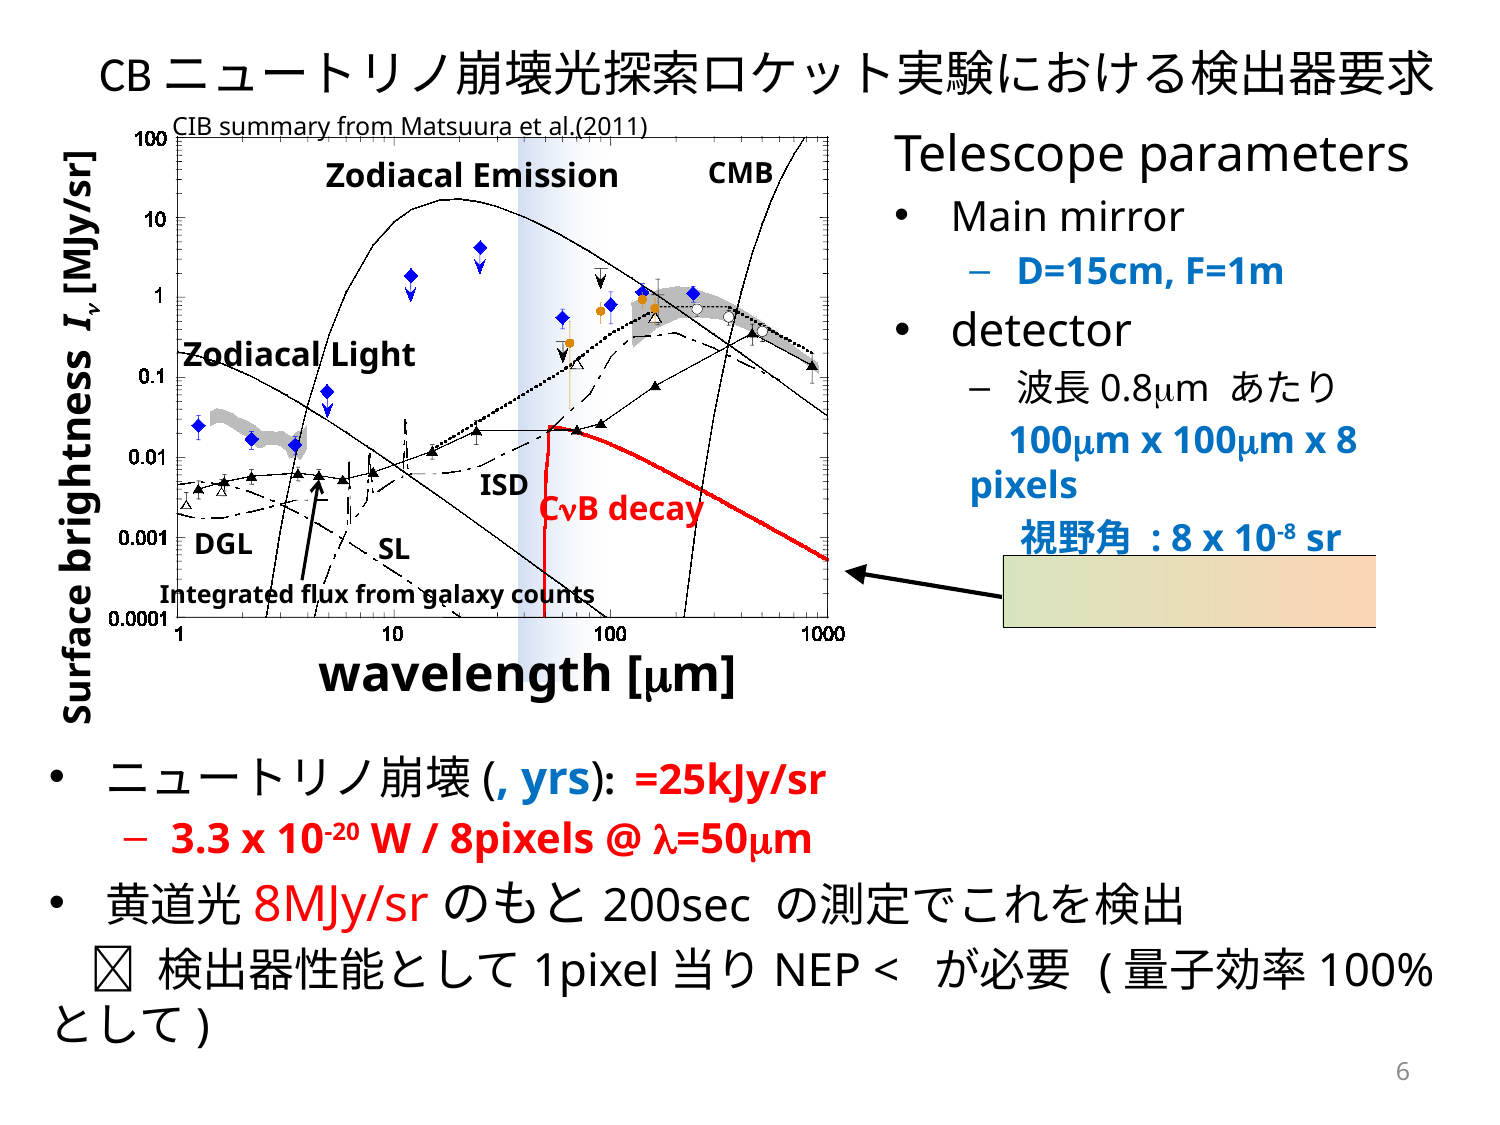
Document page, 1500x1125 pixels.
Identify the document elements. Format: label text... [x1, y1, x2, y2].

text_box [301, 479, 314, 581]
list Telescope parameters Main mirror D=15cm, F=1m detector 波長0.8m あたり 100m x 100m x 8 pixels 視野角 : 8 x 10-8 sr [879, 113, 1483, 598]
text_box CIB summary from Matsuura et al.(2011) [157, 103, 664, 129]
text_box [40, 130, 845, 699]
text_box [194, 1003, 1500, 1125]
text_box [850, 564, 879, 585]
